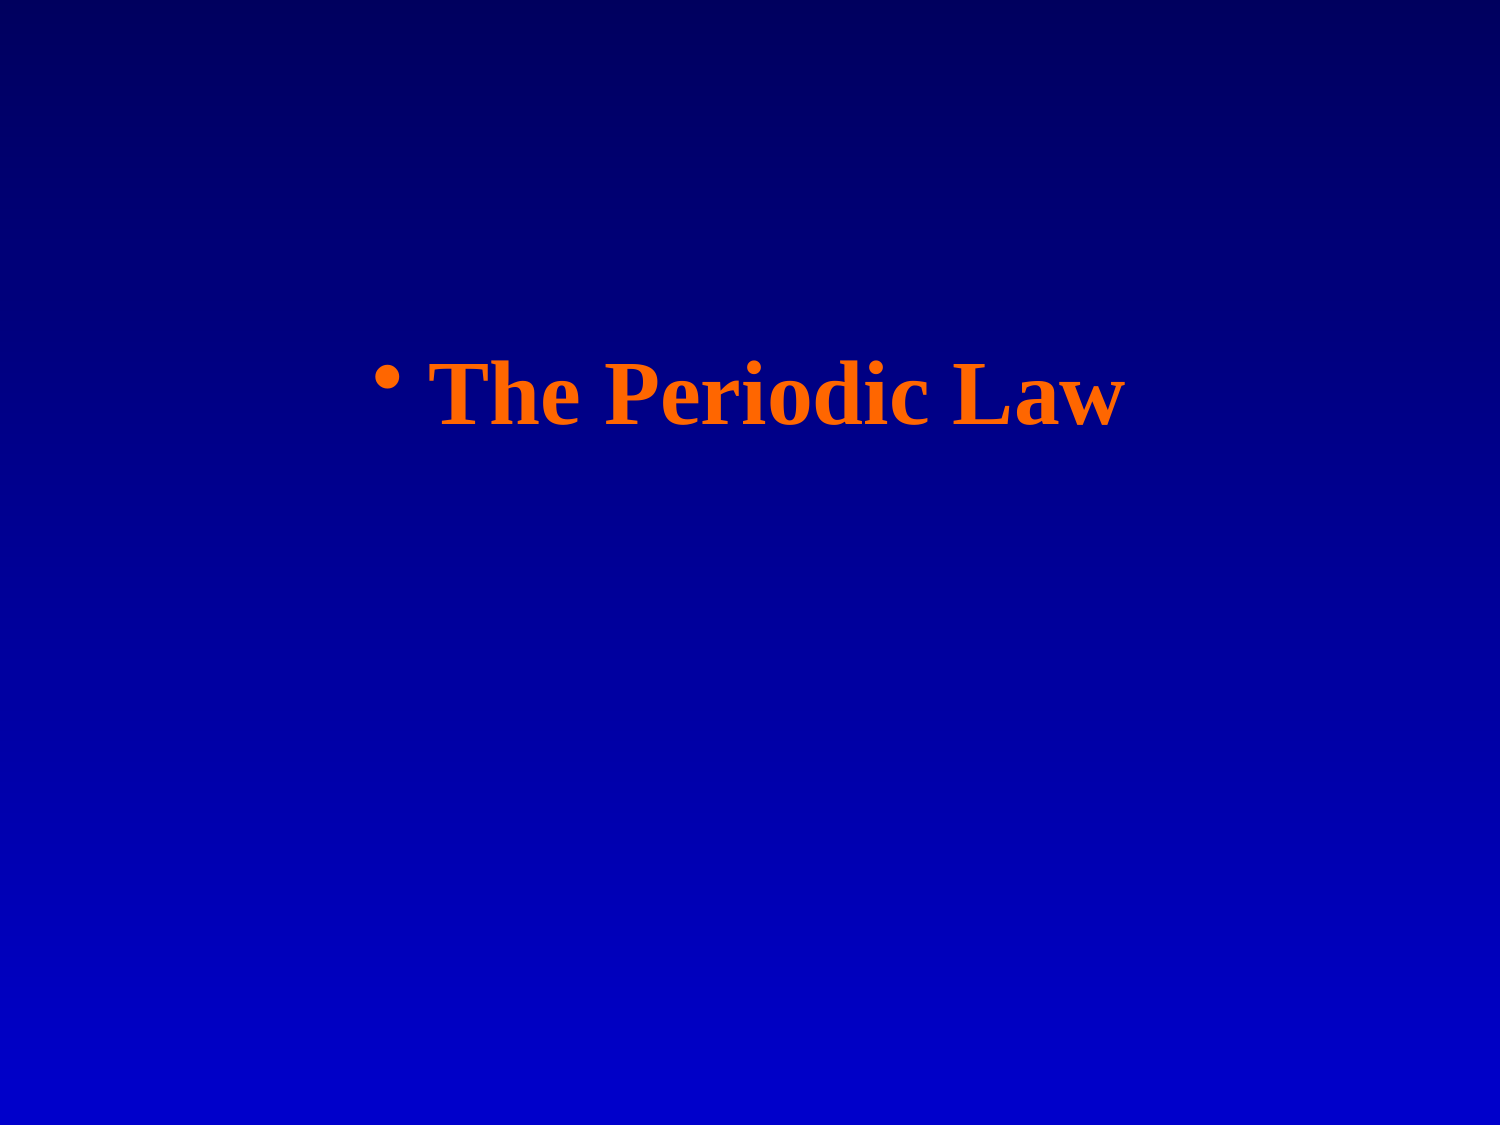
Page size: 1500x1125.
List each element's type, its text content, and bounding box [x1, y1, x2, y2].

list The Periodic Law [0, 324, 1500, 1001]
